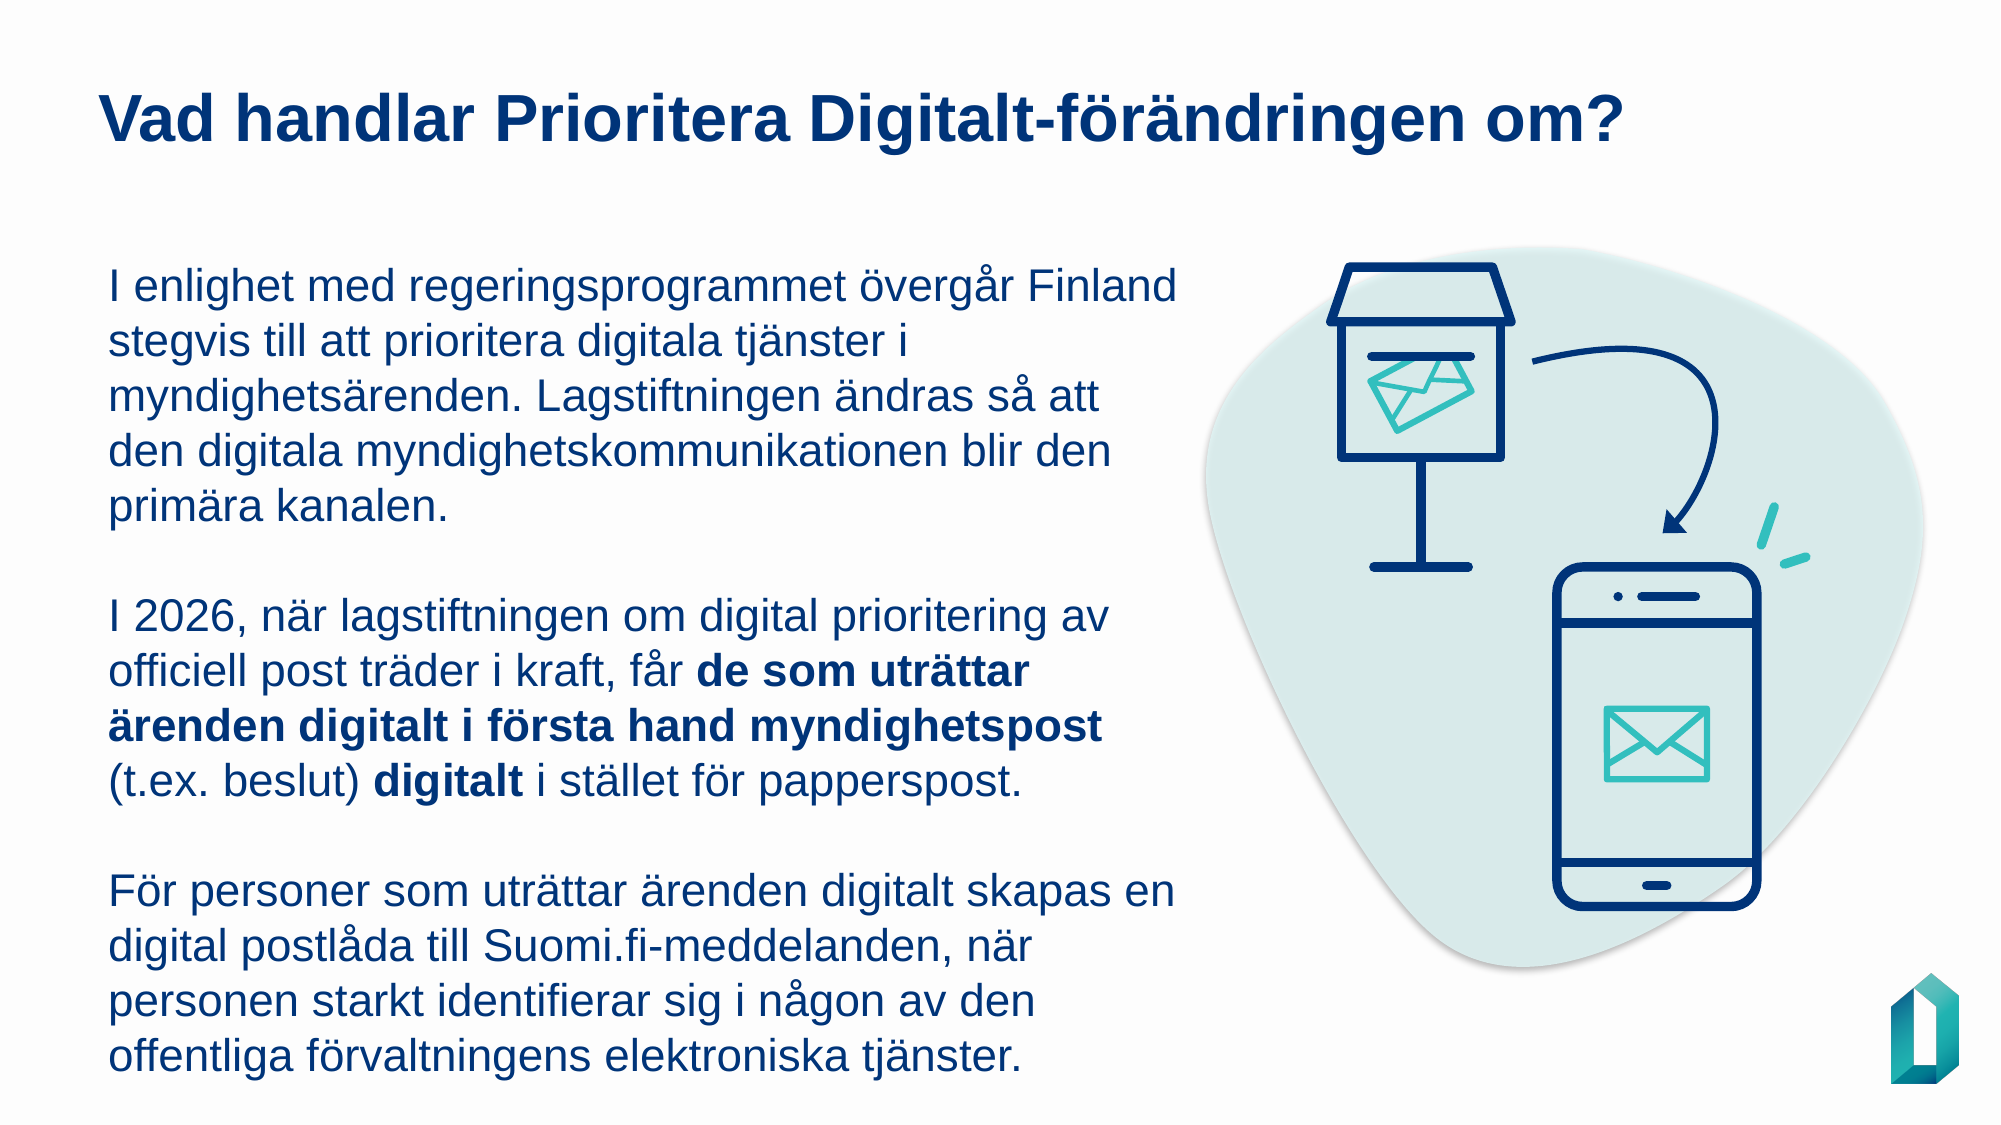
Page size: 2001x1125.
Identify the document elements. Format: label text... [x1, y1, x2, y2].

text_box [1330, 266, 1512, 571]
picture [1891, 973, 1959, 1084]
text_box Vad handlar Prioritera Digitalt-förändringen om? [83, 37, 1886, 163]
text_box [1556, 566, 1758, 907]
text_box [1606, 708, 1708, 780]
text_box [1205, 246, 1924, 968]
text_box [1760, 506, 1806, 565]
text_box I enlighet med regeringsprogrammet övergår Finland stegvis till att prioritera digitala tjänster i myndighetsärenden. Lagstiftningen ändras så att den digitala myndighetskommunikationen blir den primära kanalen. I 2026, när lagstiftningen om digital prioritering av officiell post träder i kraft, får de som uträttar ärenden digitalt i första hand myndighetspost (t.ex. beslut) digitalt i stället för papperspost. För personer som uträttar ärenden digitalt skapas en digital postlåda till Suomi.fi-meddelanden, när personen starkt identifierar sig i någon av den offentliga förvaltningens elektroniska tjänster. [93, 248, 1199, 932]
text_box [1532, 348, 1715, 534]
